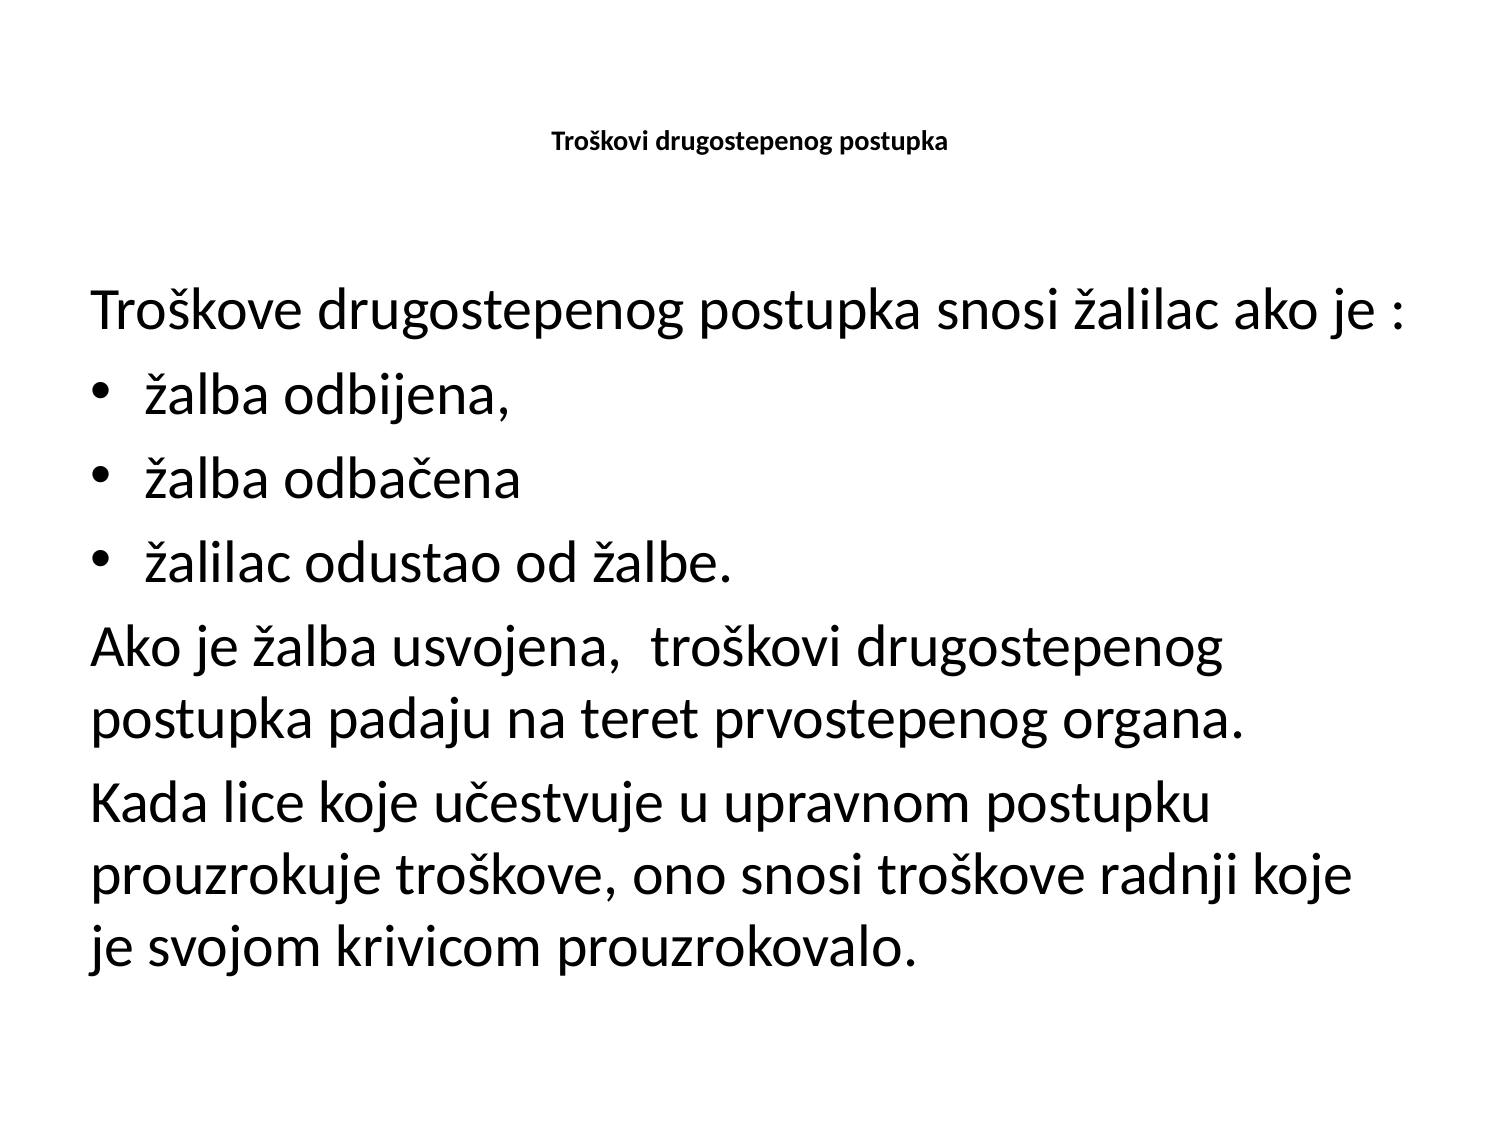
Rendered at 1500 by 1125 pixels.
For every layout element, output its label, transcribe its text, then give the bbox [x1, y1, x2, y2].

title Troškovi drugostepenog postupka [75, 45, 1425, 233]
list Troškove drugostepenog postupka snosi žalilac ako je : žalba odbijena, žalba odbačena žalilac odustao od žalbe. Ako je žalba usvojena, troškovi drugostepenog postupka padaju na teret prvostepenog organa. Kada lice koje učestvuje u upravnom postupku prouzrokuje troškove, ono snosi troškove radnji koje je svojom krivicom prouzrokovalo. [75, 262, 1425, 1005]
